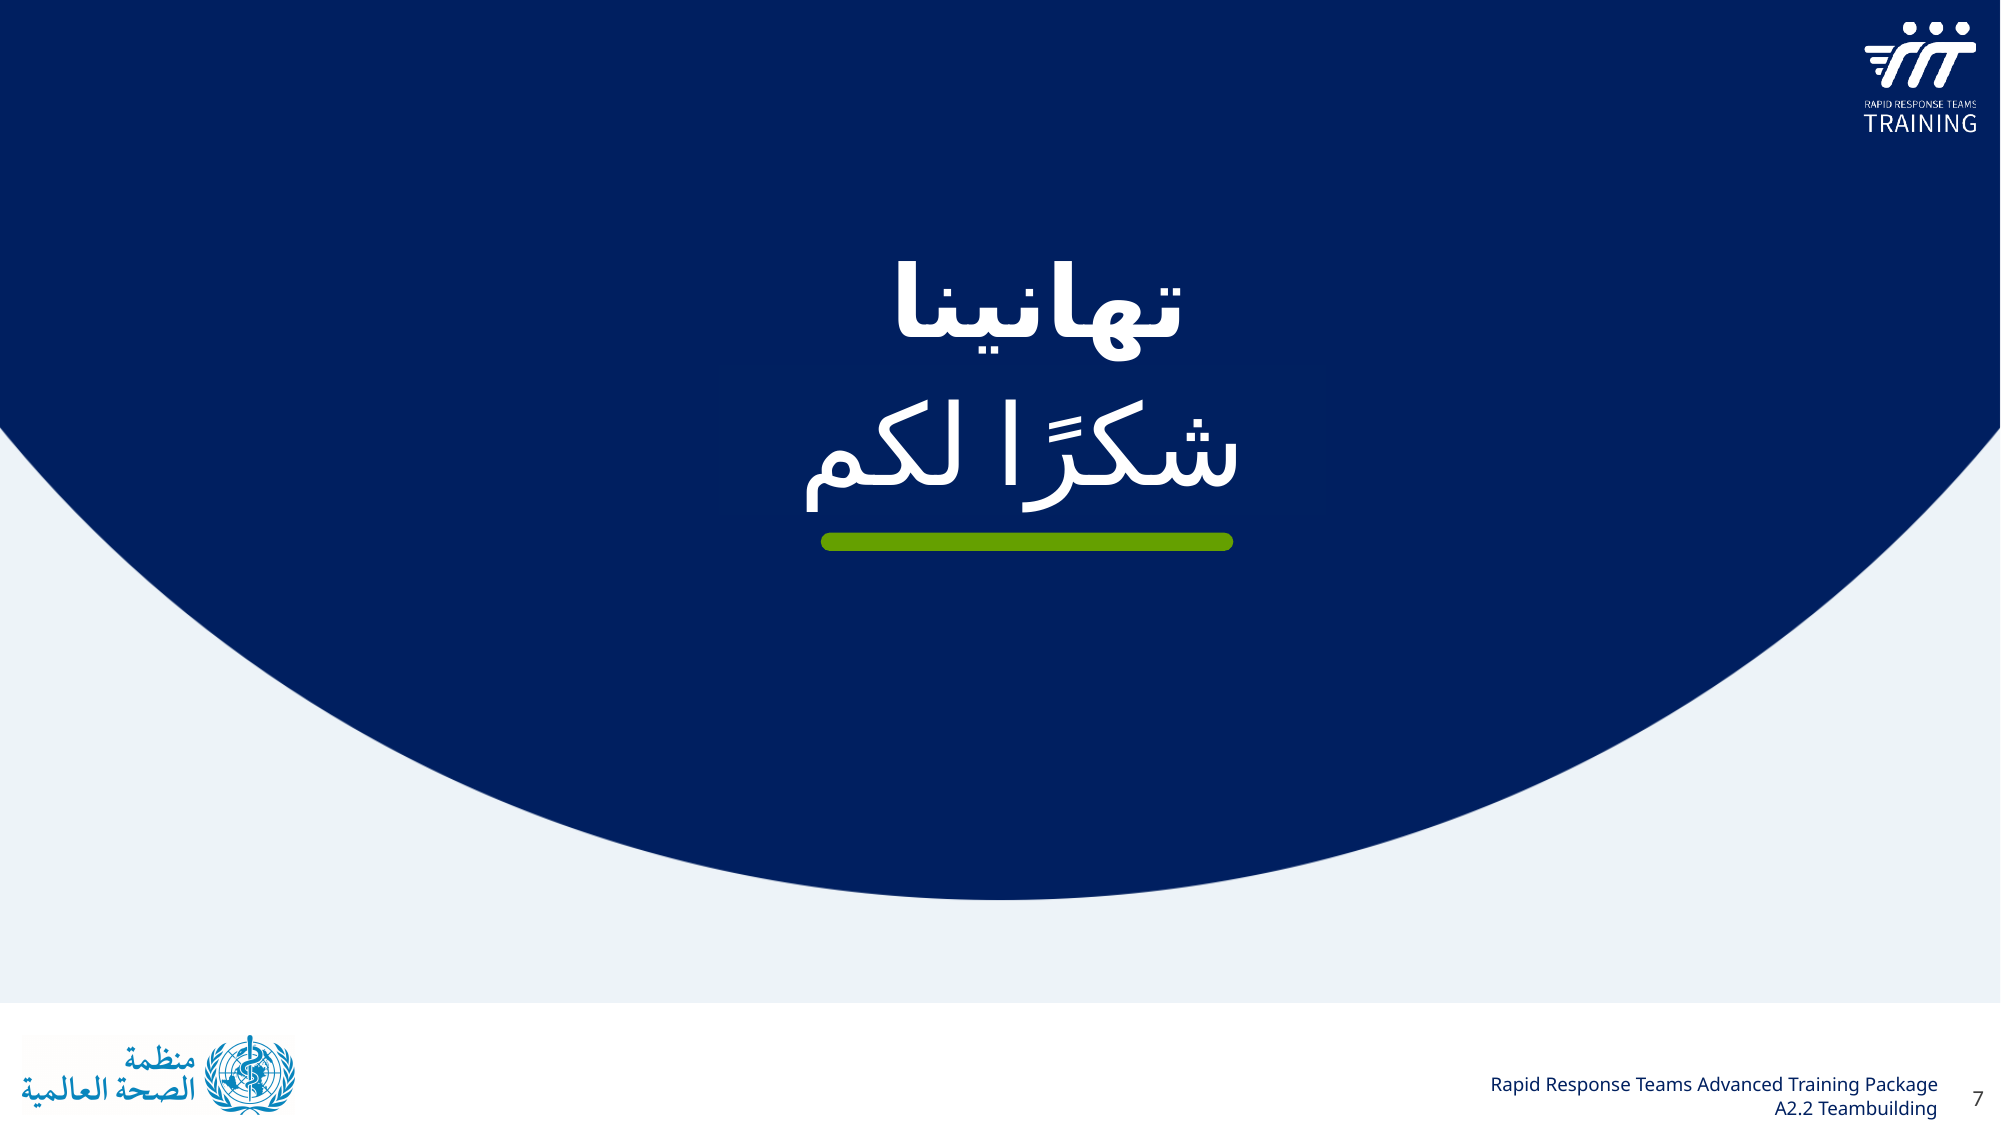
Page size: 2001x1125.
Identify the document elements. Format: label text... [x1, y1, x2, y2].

picture [0, 0, 2001, 1003]
picture [252, 1050, 258, 1059]
text_box تهانينا [523, 234, 1521, 376]
text_box شكرًا لكم [718, 364, 1327, 515]
picture [22, 1035, 295, 1115]
